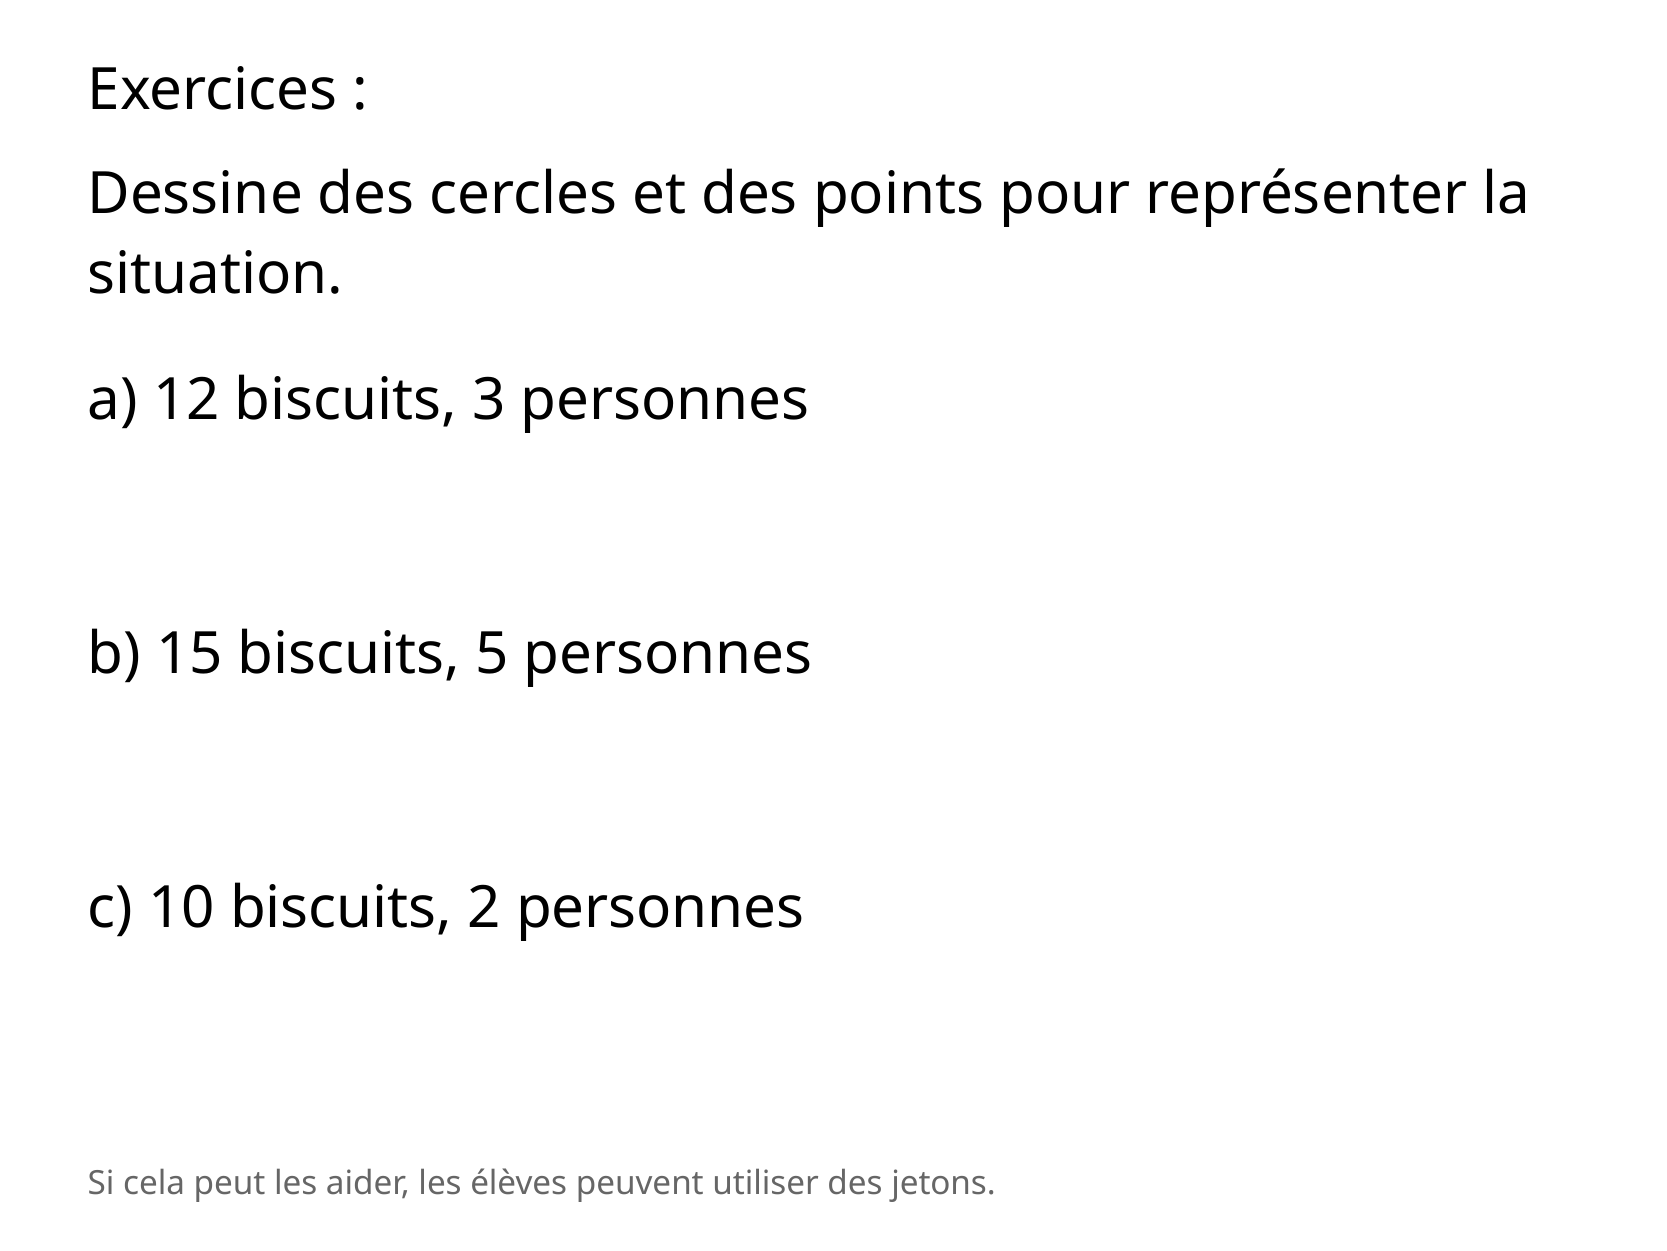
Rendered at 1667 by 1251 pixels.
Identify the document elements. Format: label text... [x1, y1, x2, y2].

text_box a) 12 biscuits, 3 personnes [72, 343, 1136, 439]
text_box b) 15 biscuits, 5 personnes [72, 597, 1136, 693]
text_box Exercices : Dessine des cercles et des points pour représenter la situation. [72, 33, 1546, 313]
text_box c) 10 biscuits, 2 personnes [72, 852, 1136, 947]
text_box Si cela peut les aider, les élèves peuvent utiliser des jetons. [72, 1147, 1225, 1209]
